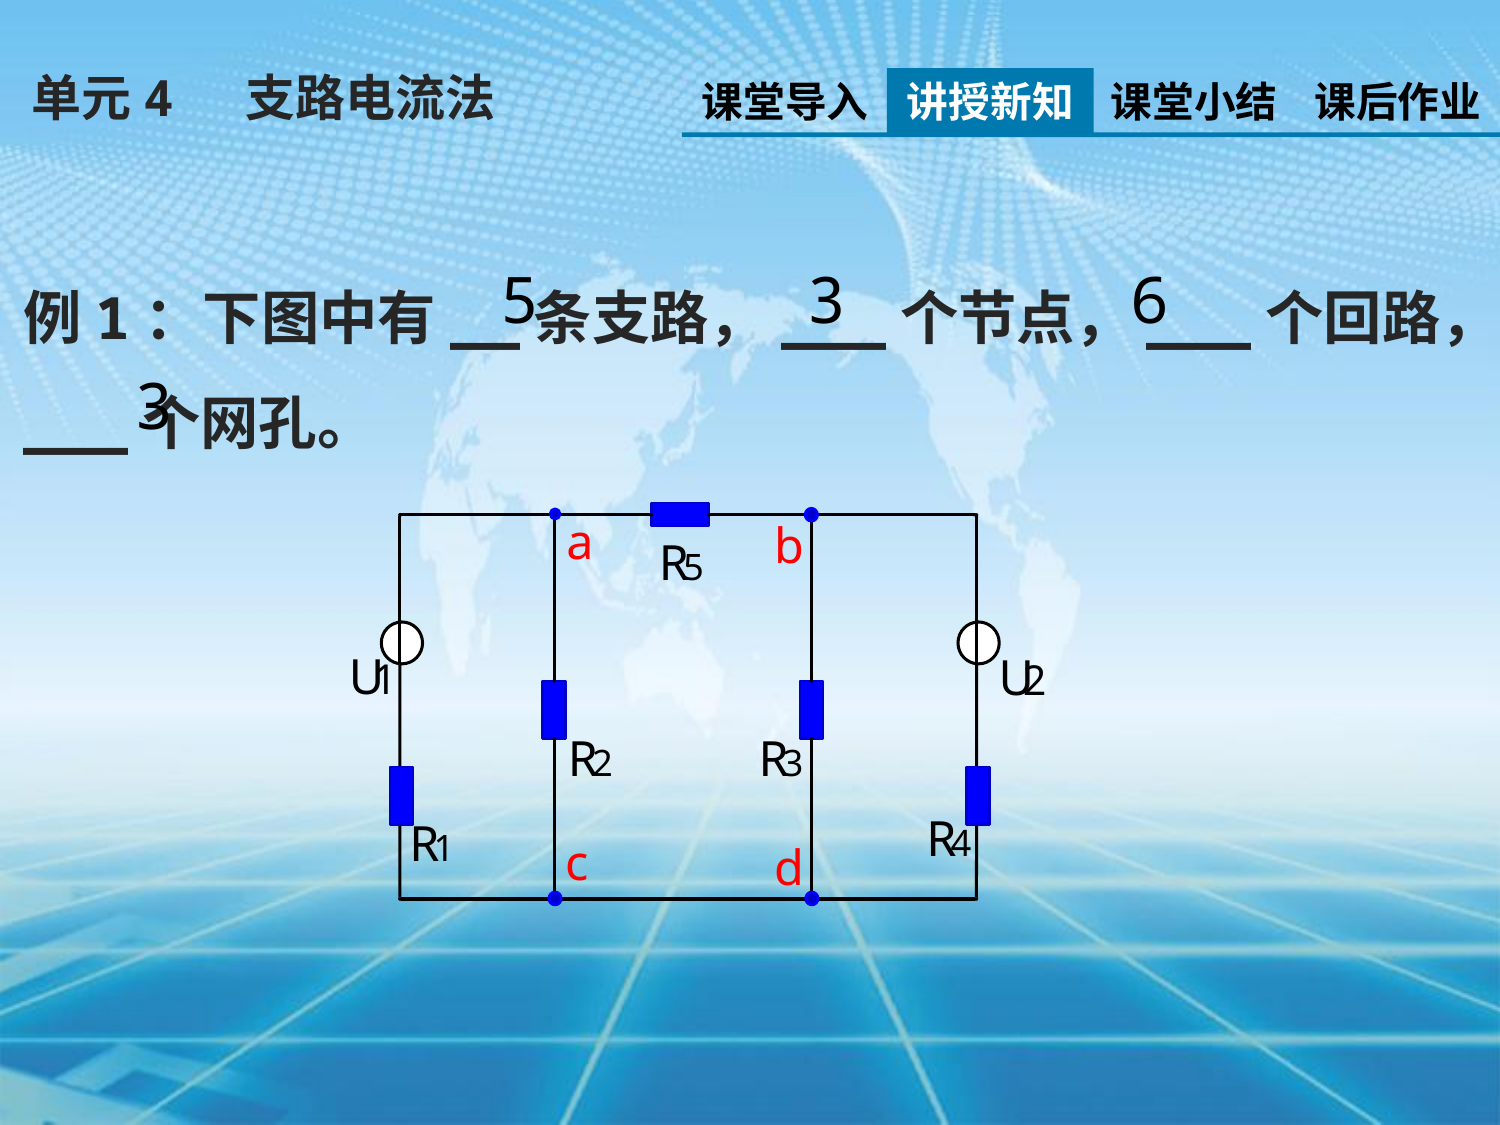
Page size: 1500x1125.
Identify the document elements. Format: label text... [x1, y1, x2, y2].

text_box 3 [792, 251, 861, 344]
text_box 3 [119, 357, 188, 450]
text_box 5 [485, 252, 554, 345]
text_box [16, 59, 1500, 135]
text_box 例1：下图中有__条支路，___个节点，___个回路， ___个网孔。 [8, 239, 1500, 464]
picture [0, 0, 1500, 1125]
text_box 6 [1115, 251, 1184, 344]
